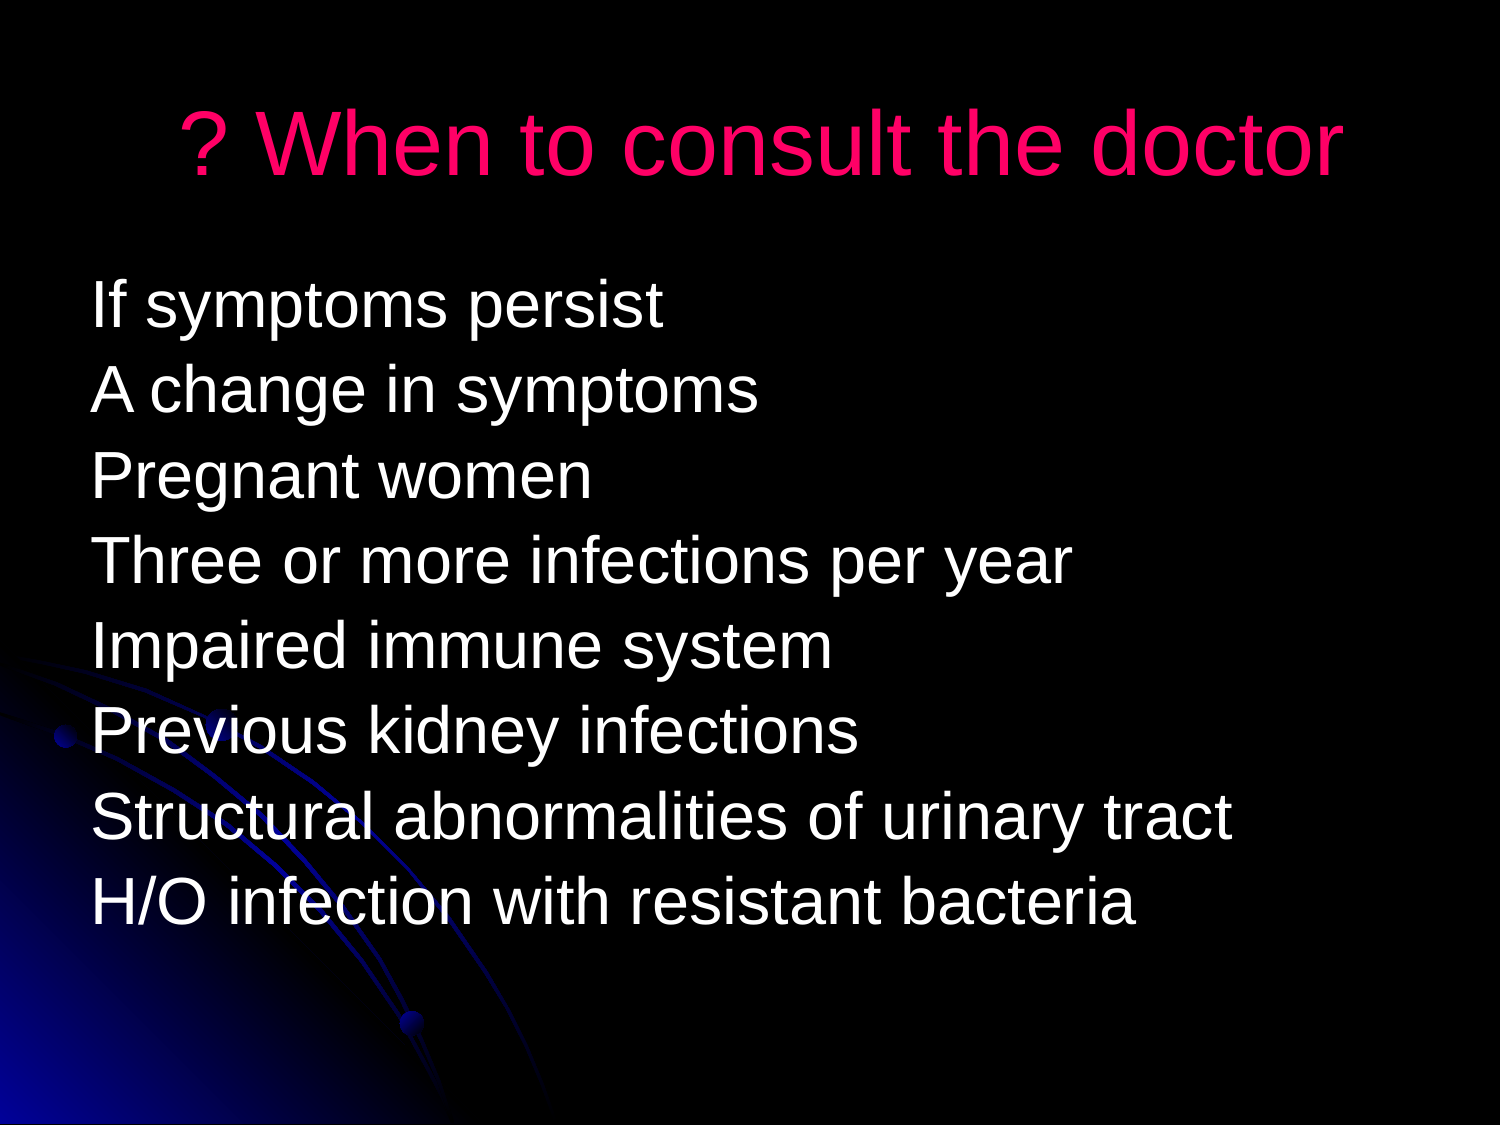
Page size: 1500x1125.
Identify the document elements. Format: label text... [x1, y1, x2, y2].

title When to consult the doctor ? [74, 45, 1426, 233]
list If symptoms persist A change in symptoms Pregnant women Three or more infections per year Impaired immune system Previous kidney infections Structural abnormalities of urinary tract H/O infection with resistant bacteria [74, 262, 1426, 1006]
